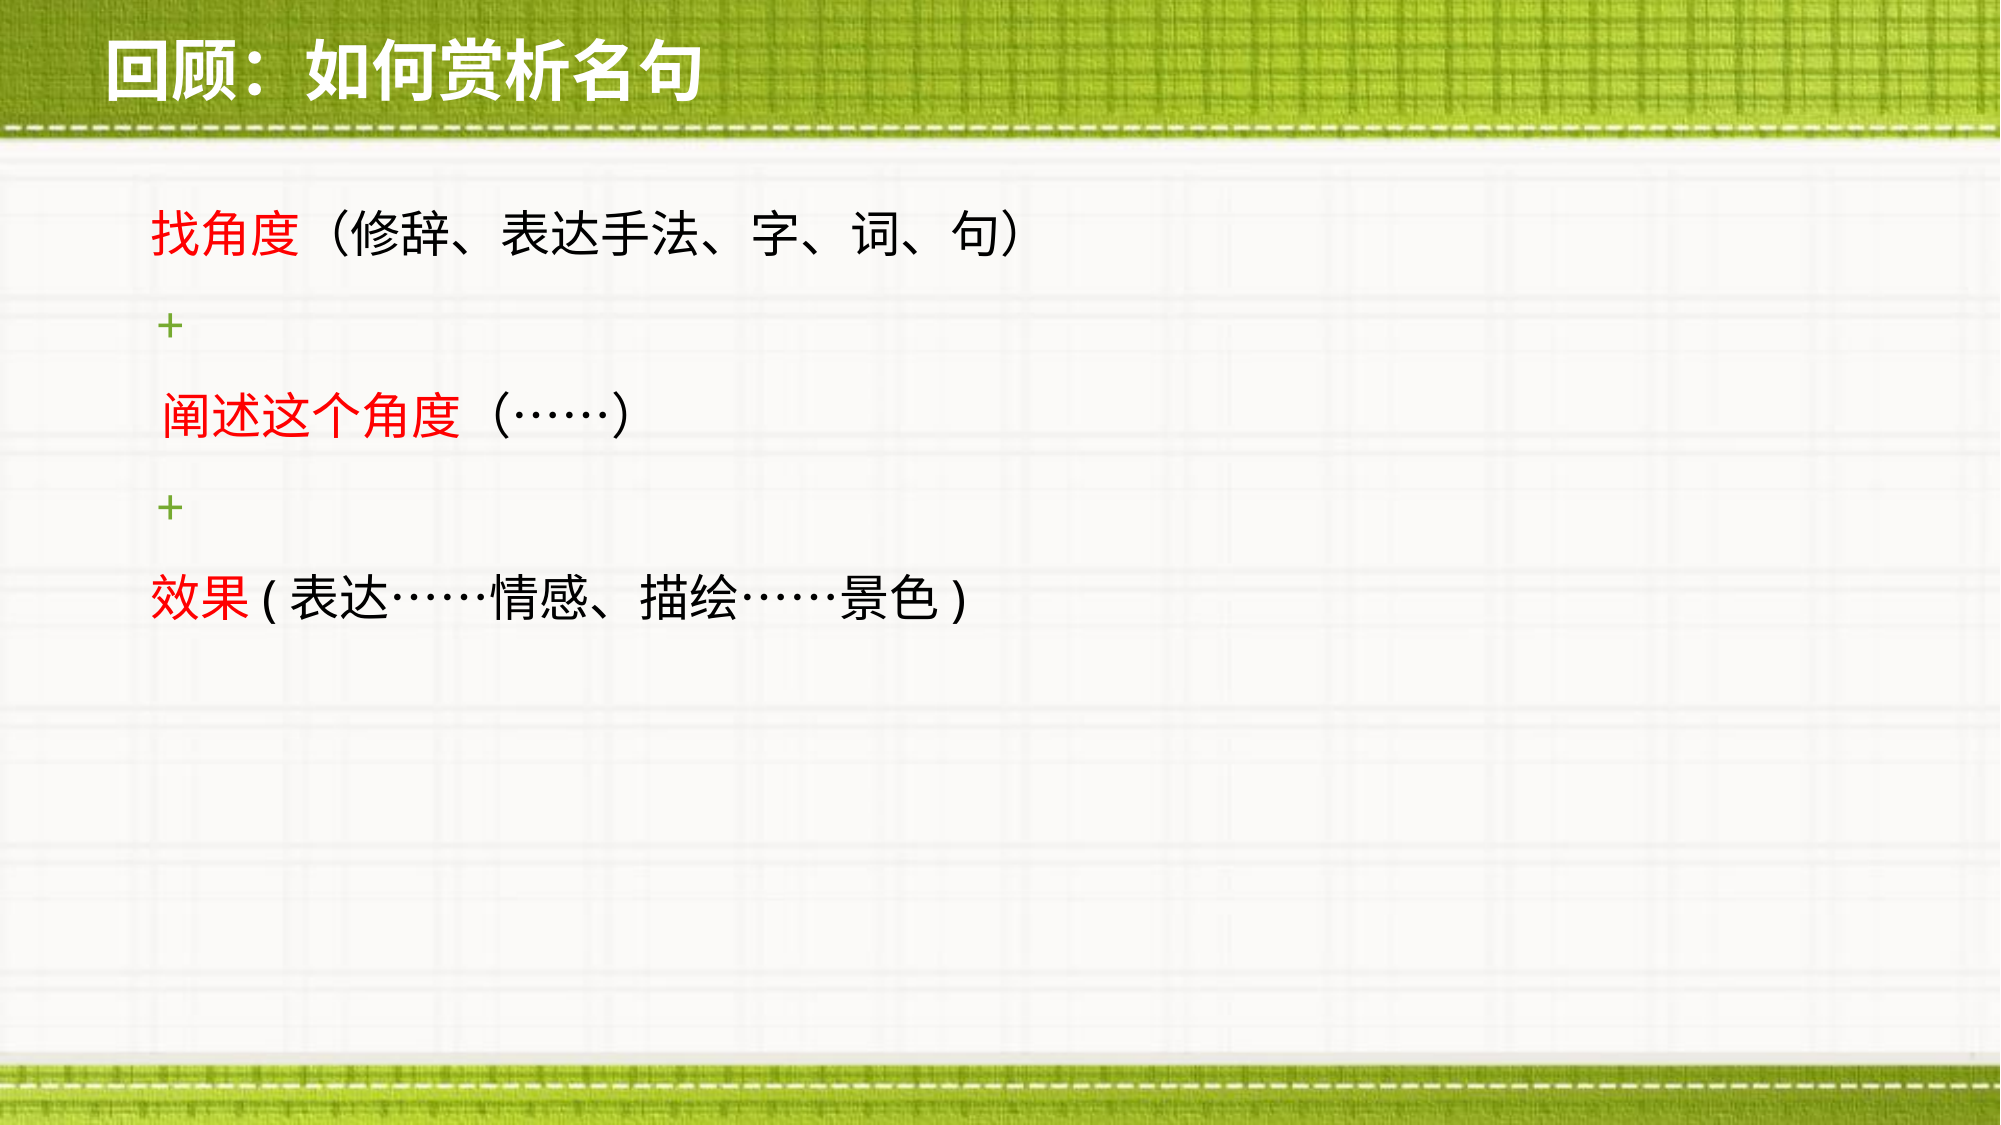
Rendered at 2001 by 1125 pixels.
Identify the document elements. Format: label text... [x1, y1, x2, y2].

picture [0, 0, 2000, 1125]
list 找角度（修辞、表达手法、字、词、句） + 阐述这个角度（……） + 效果(表达……情感、描绘……景色) [89, 189, 1918, 1043]
title 回顾：如何赏析名句 [89, 8, 1918, 140]
